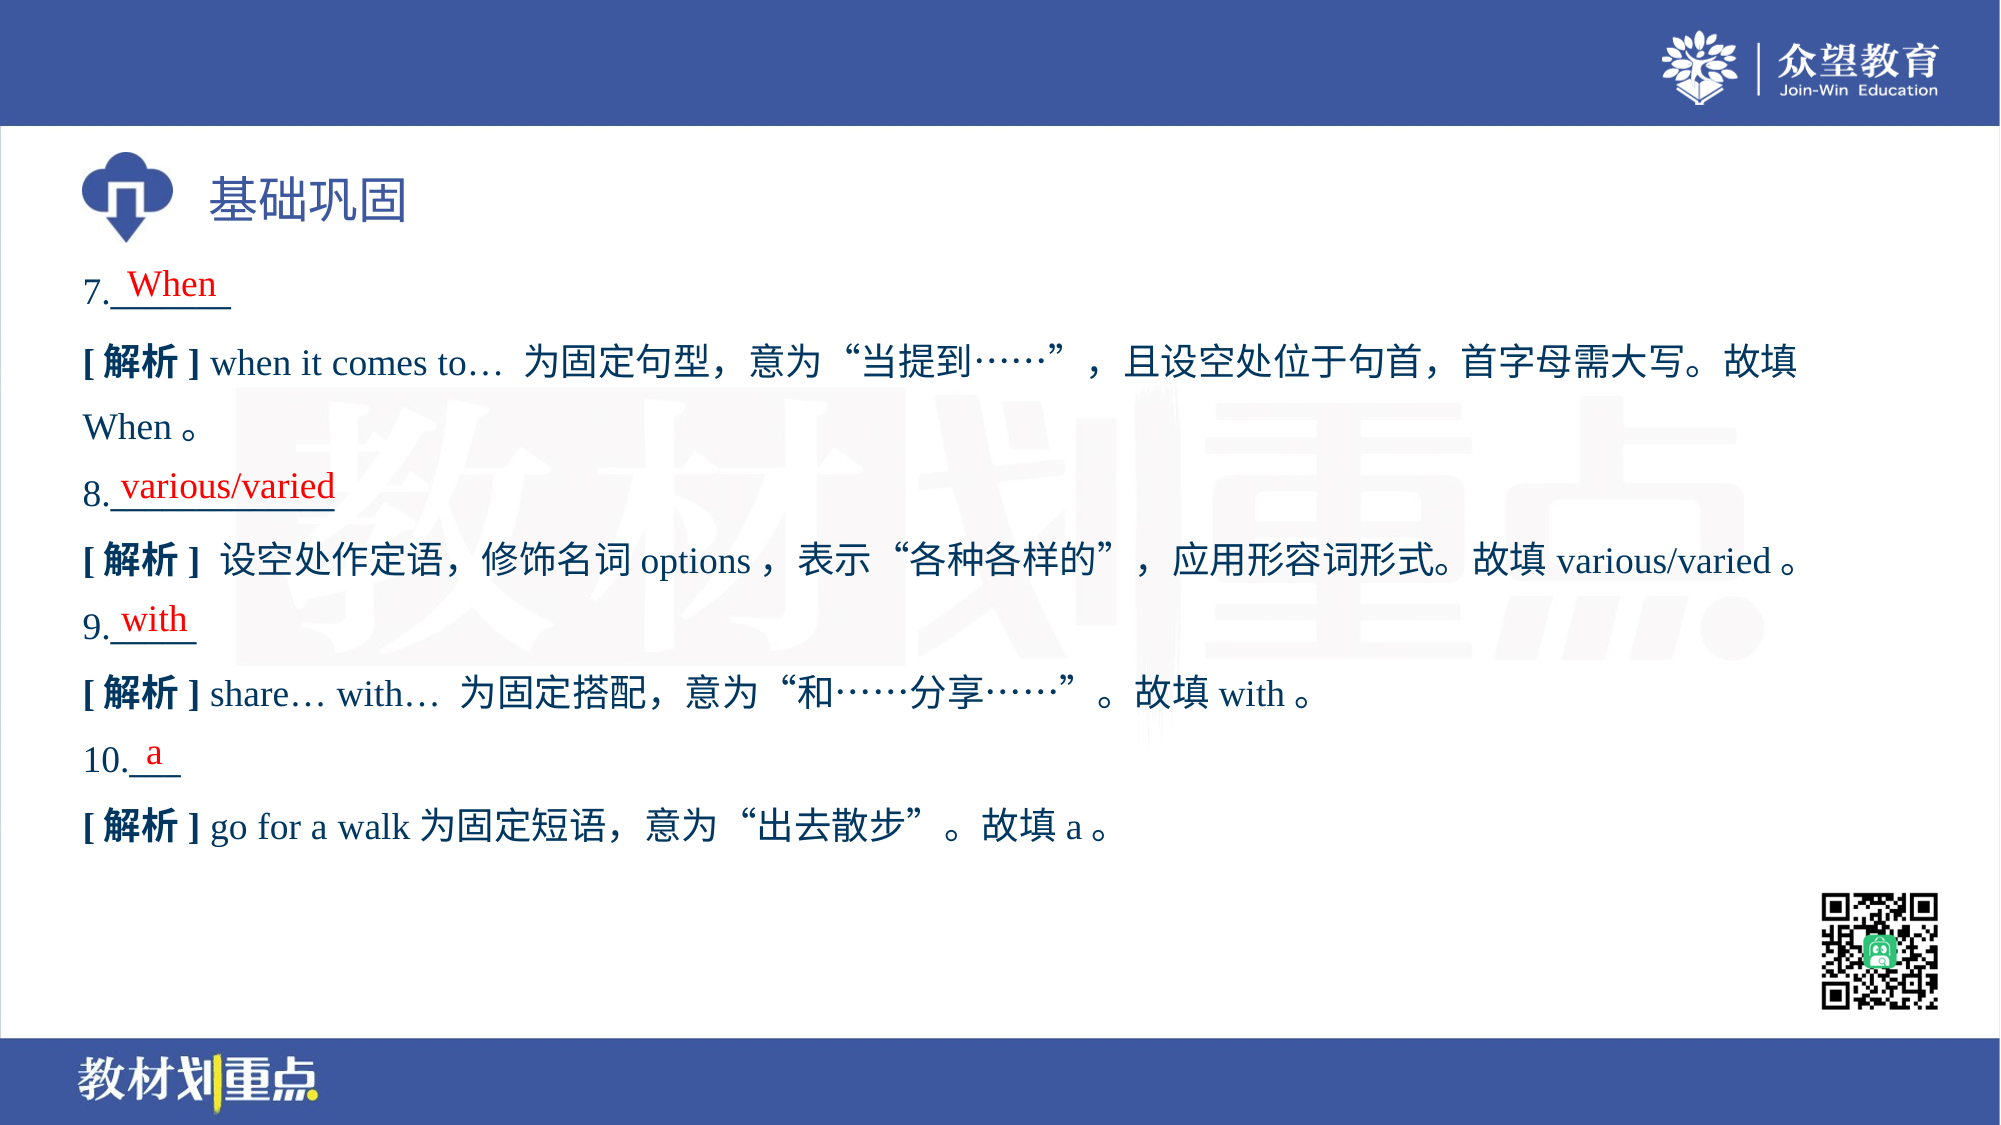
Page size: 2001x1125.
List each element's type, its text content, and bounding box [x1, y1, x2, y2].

text_box with [107, 574, 202, 633]
text_box [解析] 设空处作定语，修饰名词options，表示“各种各样的”，应用形容词形式。故填various/varied。 [82, 516, 1817, 574]
text_box various/varied [107, 441, 350, 500]
text_box a [132, 707, 177, 766]
text_box 10.___ [82, 715, 1817, 774]
text_box 9._____ [82, 582, 1817, 641]
text_box 8._____________ [82, 449, 1817, 508]
text_box [解析] share… with… 为固定搭配，意为“和……分享……”。故填with。 [82, 649, 1817, 707]
text_box 7._______ [82, 247, 1817, 306]
text_box [解析] go for a walk为固定短语，意为“出去散步”。故填a。 [82, 782, 1817, 840]
text_box When [113, 238, 231, 298]
picture [0, 0, 2000, 1125]
text_box [解析] when it comes to… 为固定句型，意为“当提到……”，且设空处位于句首，首字母需大写。故填 When。 [82, 313, 1817, 441]
